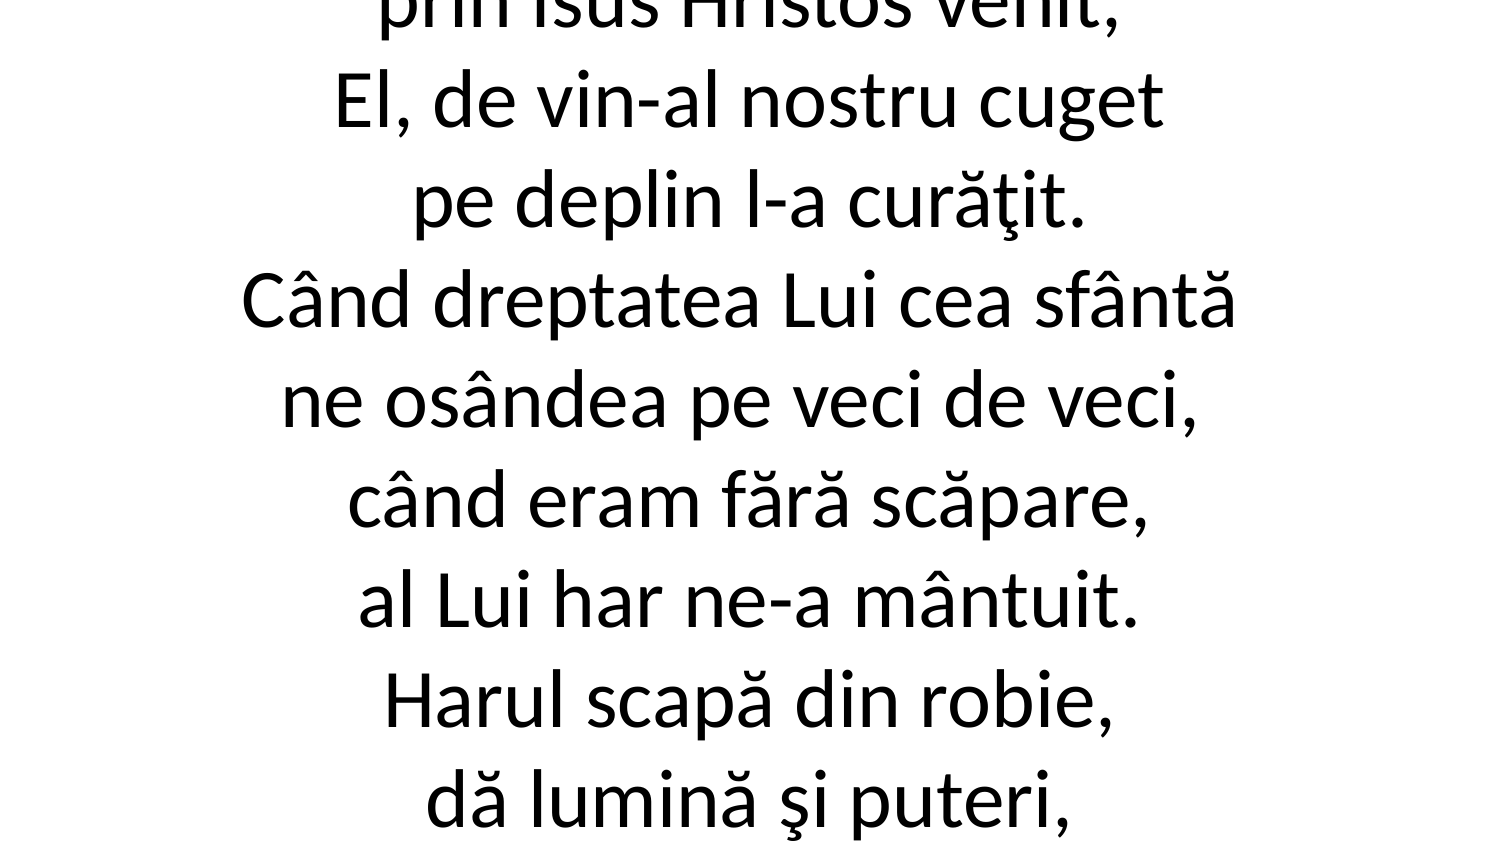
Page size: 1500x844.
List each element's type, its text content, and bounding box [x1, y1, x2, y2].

text_box 1. Cea mai dulce vorbă-i harul, prin Isus Hristos venit, El, de vin-al nostru cuget pe deplin l-a curăţit. Când dreptatea Lui cea sfântă ne osândea pe veci de veci, când eram fără scăpare, al Lui har ne-a mântuit. Harul scapă din robie, dă lumină şi puteri, de nădejde şi de pace umple sufletu-amărât. [222, 0, 1278, 844]
